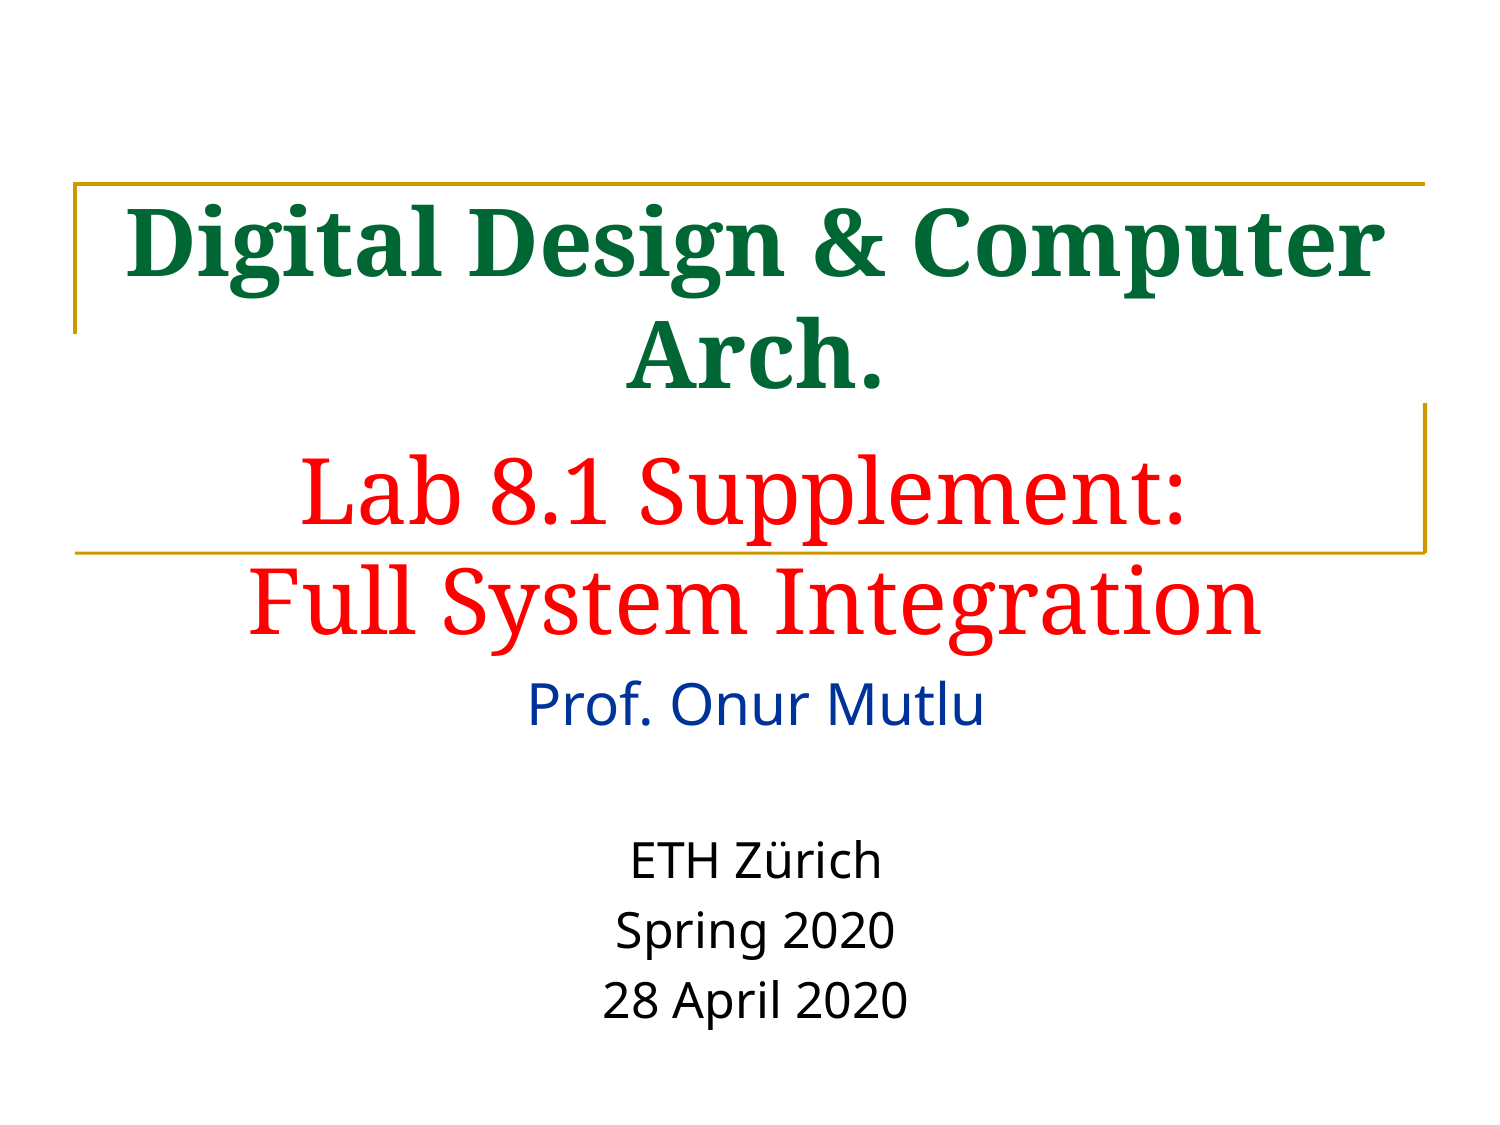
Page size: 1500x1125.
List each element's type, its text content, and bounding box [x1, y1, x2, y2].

subtitle Prof. Onur Mutlu ETH Zürich Spring 2020 28 April 2020 [112, 587, 1400, 1064]
title Digital Design & Computer Arch. Lab 8.1 Supplement: Full System Integration [64, 55, 1448, 338]
